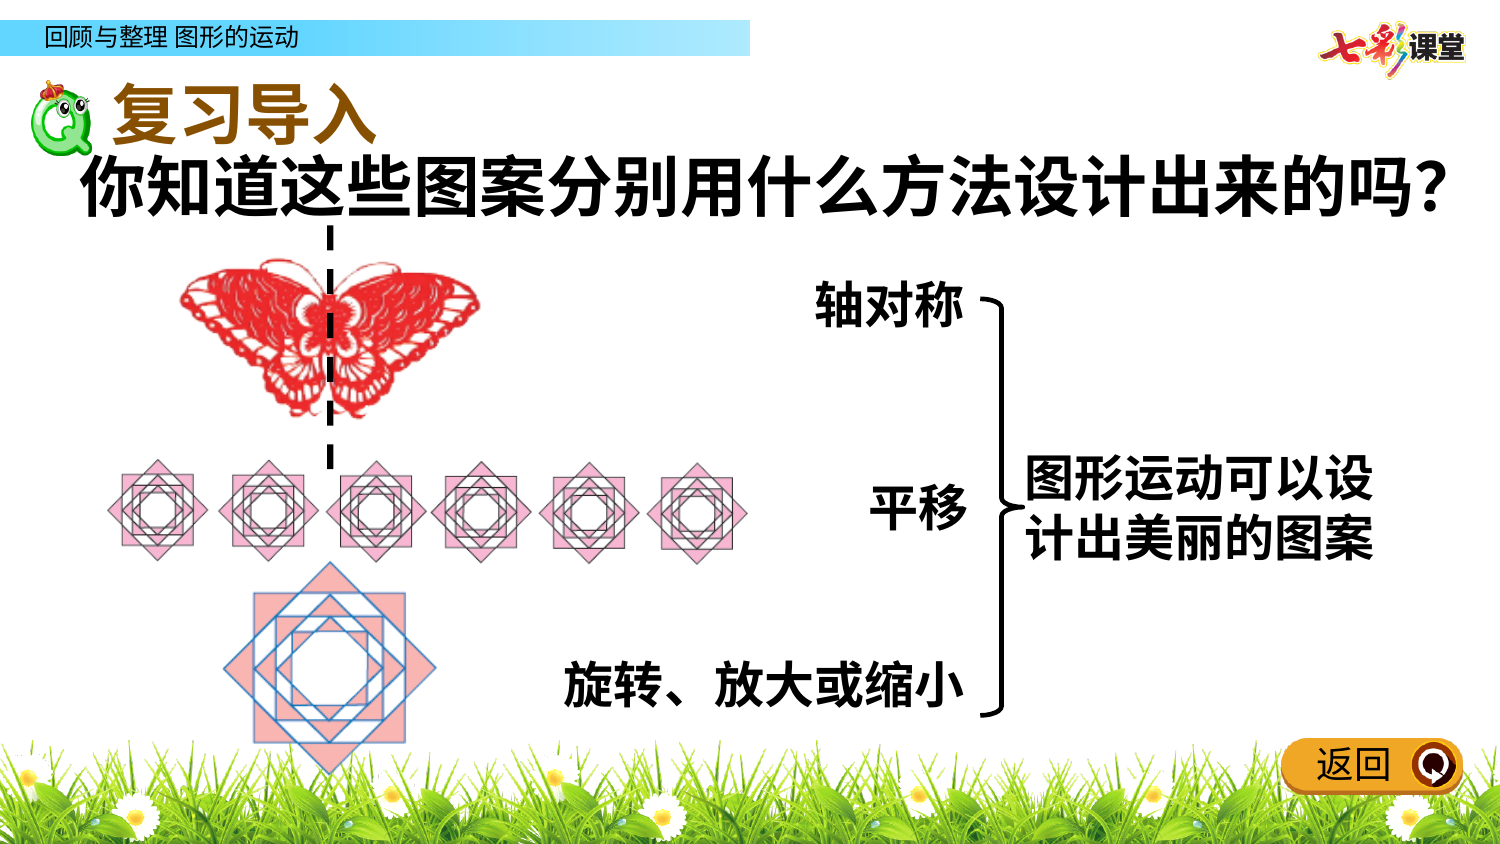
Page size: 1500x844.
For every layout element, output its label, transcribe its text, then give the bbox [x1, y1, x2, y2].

text_box 平移 [1002, 469, 1009, 504]
text_box 复习导入 [100, 67, 404, 159]
picture [1316, 20, 1468, 80]
text_box 轴对称 [799, 266, 1069, 341]
text_box 平移 [1002, 510, 1009, 544]
text_box [980, 298, 1009, 716]
text_box 平移 [853, 469, 980, 544]
picture [0, 224, 1500, 844]
text_box 你知道这些图案分别用什么方法设计出来的吗？ [64, 136, 1483, 232]
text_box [1281, 733, 1464, 795]
picture [31, 80, 92, 156]
text_box 图形运动可以设计出美丽的图案 [1009, 439, 1424, 574]
text_box 旋转、放大或缩小 [549, 646, 1189, 721]
